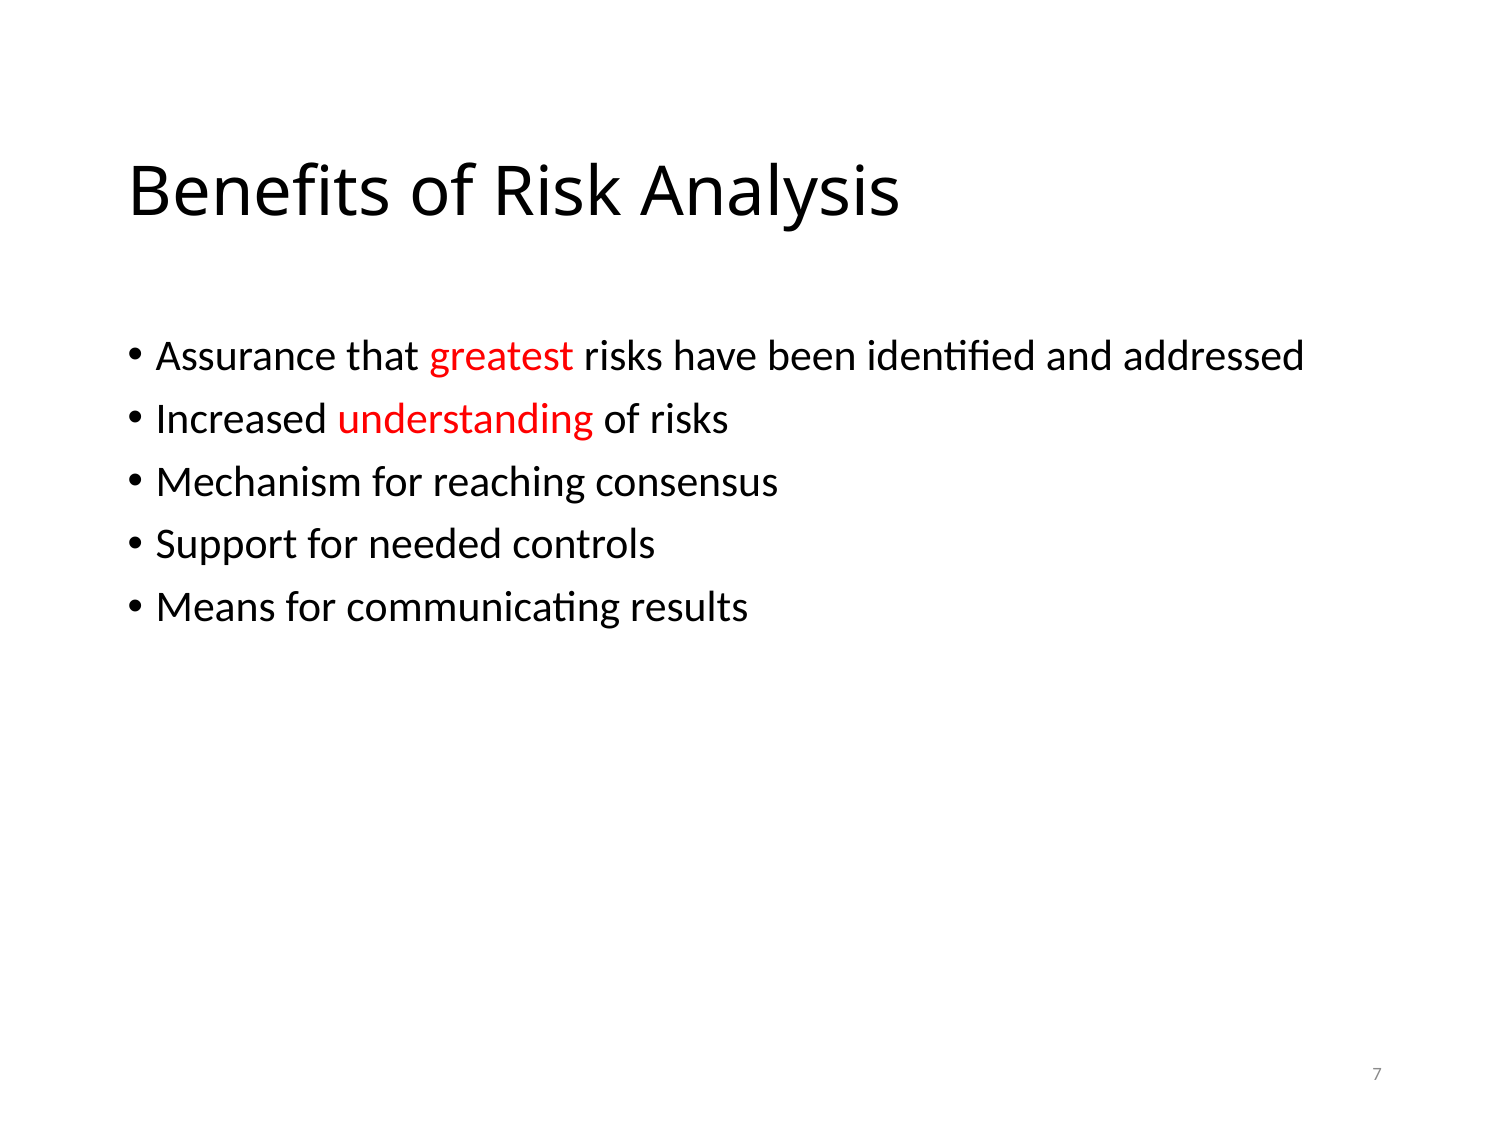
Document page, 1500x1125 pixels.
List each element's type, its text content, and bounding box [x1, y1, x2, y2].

title Benefits of Risk Analysis [112, 99, 1388, 288]
slide_number 7 [1059, 1042, 1397, 1103]
list Assurance that greatest risks have been identified and addressed Increased understanding of risks Mechanism for reaching consensus Support for needed controls Means for communicating results [112, 324, 1388, 1000]
